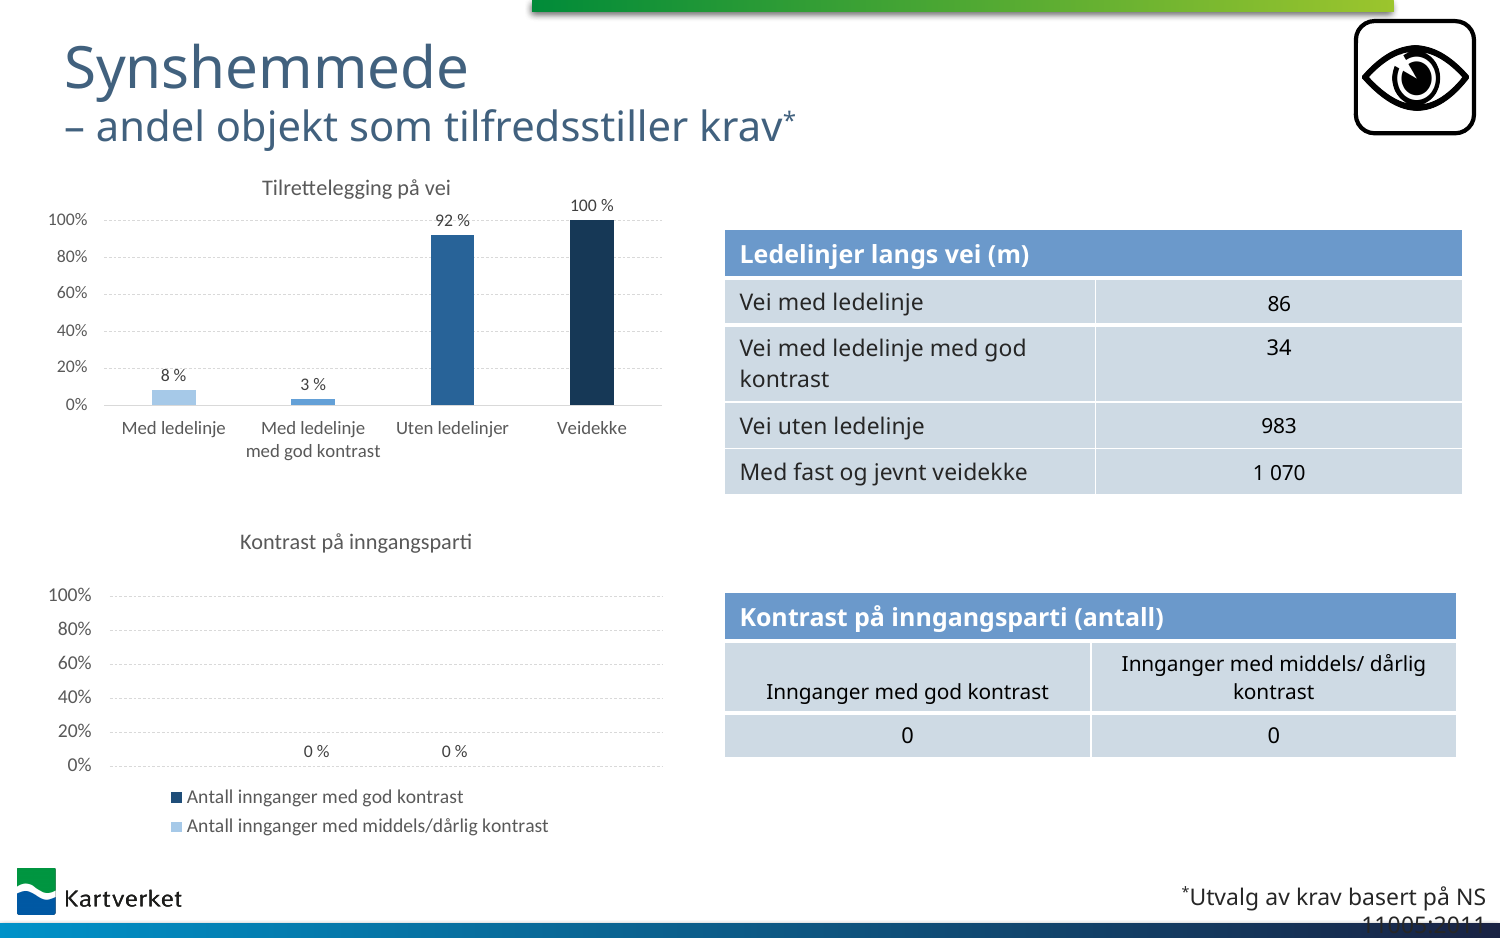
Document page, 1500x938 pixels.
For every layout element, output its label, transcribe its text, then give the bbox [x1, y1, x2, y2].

picture [41, 520, 673, 846]
table_cell Innganger med god kontrast [725, 643, 1090, 711]
table_cell Vei med ledelinje med god kontrast [725, 327, 1095, 401]
table_cell Vei med ledelinje [725, 280, 1095, 323]
table_cell 86 [1096, 280, 1462, 323]
table_cell Med fast og jevnt veidekke [725, 449, 1095, 494]
table_header Kontrast på inngangsparti (antall) [725, 593, 1456, 639]
table_cell 0 [1092, 715, 1456, 757]
table_cell 1 070 [1096, 449, 1462, 494]
table_cell 0 [725, 715, 1090, 757]
table_header Ledelinjer langs vei (m) [725, 230, 1462, 276]
text_box Synshemmede – andel objekt som tilfredsstiller krav* [49, 24, 1431, 158]
text_box *Utvalg av krav basert på NS 11005:2011 [1068, 873, 1500, 938]
picture [41, 166, 673, 492]
table_cell 983 [1096, 403, 1462, 448]
table_cell Innganger med middels/ dårlig kontrast [1092, 643, 1456, 711]
table_cell 34 [1096, 327, 1462, 401]
table_cell Vei uten ledelinje [725, 403, 1095, 448]
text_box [1355, 20, 1475, 134]
